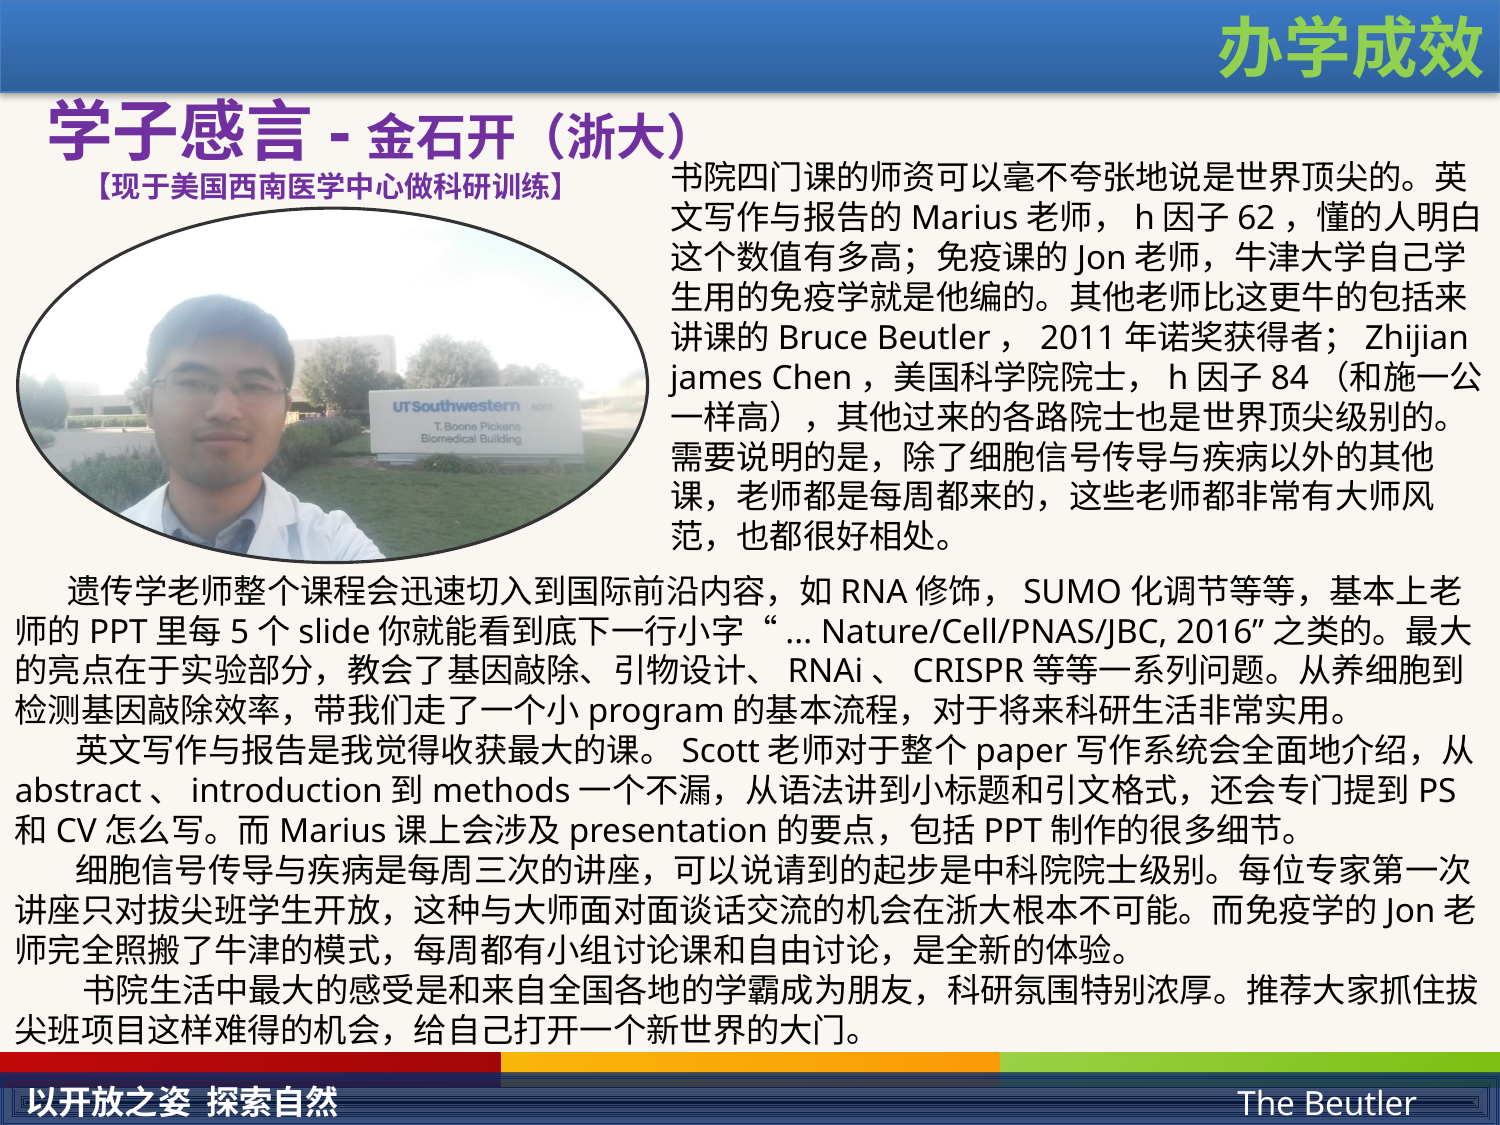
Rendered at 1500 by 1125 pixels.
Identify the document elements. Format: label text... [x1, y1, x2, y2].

text_box 书院四门课的师资可以毫不夸张地说是世界顶尖的。英文写作与报告的Marius老师，h因子62，懂的人明白这个数值有多高；免疫课的Jon老师，牛津大学自己学生用的免疫学就是他编的。其他老师比这更牛的包括来讲课的Bruce Beutler，2011年诺奖获得者；Zhijian james Chen，美国科学院院士，h因子84（和施一公一样高），其他过来的各路院士也是世界顶尖级别的。需要说明的是，除了细胞信号传导与疾病以外的其他课，老师都是每周都来的，这些老师都非常有大师风范，也都很好相处。 [655, 148, 1500, 562]
picture [17, 207, 648, 563]
text_box 学子感言-金石开（浙大） 【现于美国西南医学中心做科研训练】 [0, 81, 780, 212]
text_box 办学成效 [0, 0, 1500, 93]
text_box 遗传学老师整个课程会迅速切入到国际前沿内容，如RNA修饰，SUMO化调节等等，基本上老师的PPT里每5个slide你就能看到底下一行小字“... Nature/Cell/PNAS/JBC, 2016”之类的。最大的亮点在于实验部分，教会了基因敲除、引物设计、RNAi、CRISPR等等一系列问题。从养细胞到检测基因敲除效率，带我们走了一个小program的基本流程，对于将来科研生活非常实用。 英文写作与报告是我觉得收获最大的课。Scott老师对于整个paper写作系统会全面地介绍，从abstract、introduction到methods一个不漏，从语法讲到小标题和引文格式，还会专门提到PS和CV怎么写。而Marius课上会涉及presentation的要点，包括PPT制作的很多细节。 细胞信号传导与疾病是每周三次的讲座，可以说请到的起步是中科院院士级别。每位专家第一次讲座只对拔尖班学生开放，这种与大师面对面谈话交流的机会在浙大根本不可能。而免疫学的Jon老师完全照搬了牛津的模式，每周都有小组讨论课和自由讨论，是全新的体验。 书院生活中最大的感受是和来自全国各地的学霸成为朋友，科研氛围特别浓厚。推荐大家抓住拔尖班项目这样难得的机会，给自己打开一个新世界的大门。 [0, 562, 1500, 1125]
